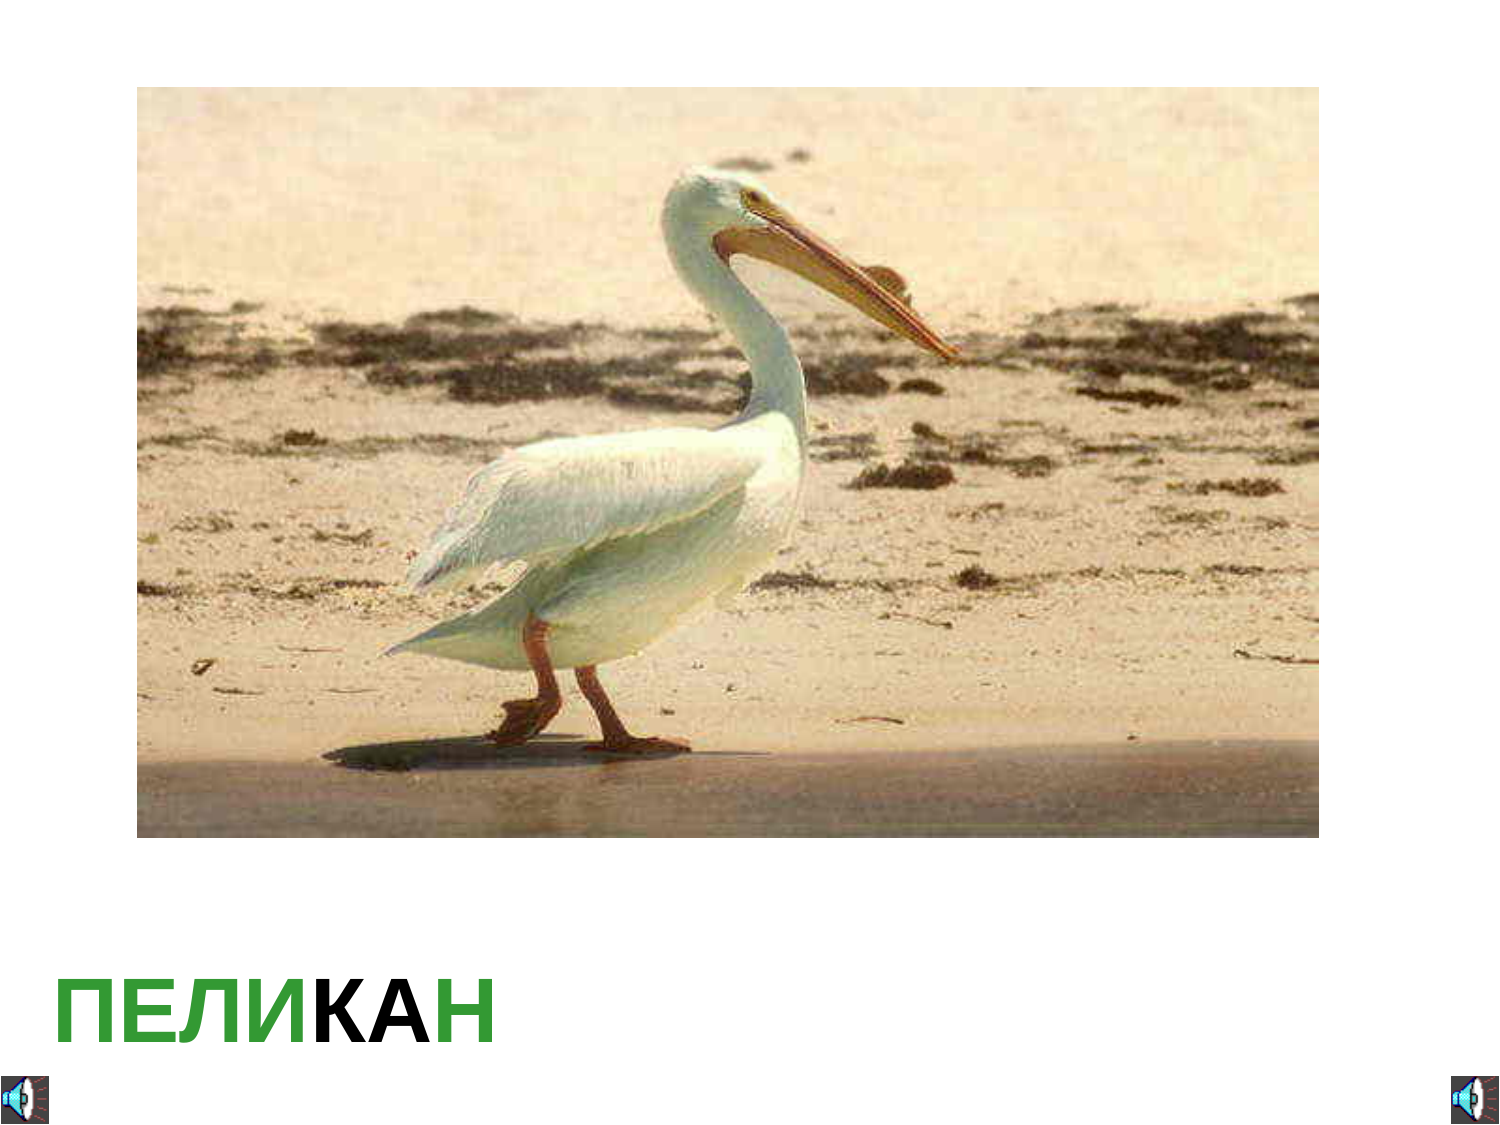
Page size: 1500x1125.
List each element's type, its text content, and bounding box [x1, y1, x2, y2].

picture [137, 87, 1319, 838]
picture [1449, 1074, 1500, 1125]
title ПЕЛИКАН [37, 912, 1313, 1101]
picture [0, 1074, 51, 1125]
